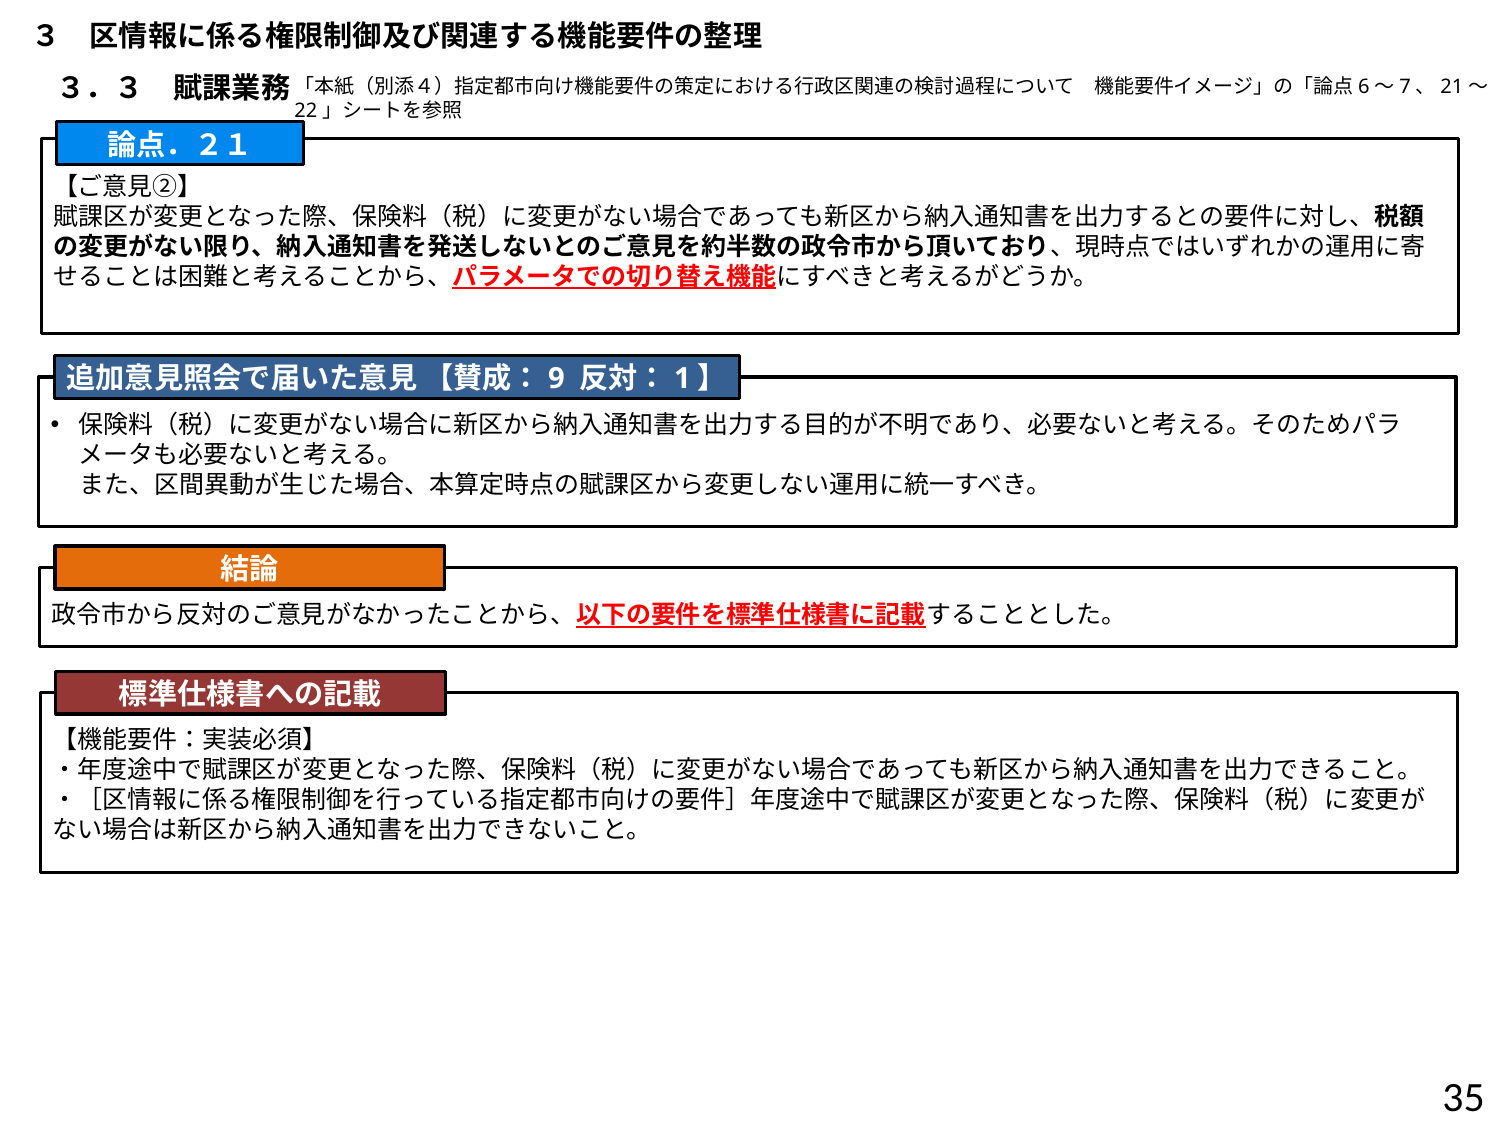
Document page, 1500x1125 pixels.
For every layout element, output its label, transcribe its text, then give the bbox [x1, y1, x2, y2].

text_box 結論 [53, 544, 447, 591]
slide_number 34 [1149, 1065, 1500, 1125]
text_box 政令市から反対のご意見がなかったことから、以下の要件を標準仕様書に記載することとした。 [39, 567, 1457, 647]
text_box ３．３ 賦課業務 [41, 54, 1465, 100]
text_box ３ 区情報に係る権限制御及び関連する機能要件の整理 [16, 2, 1440, 49]
text_box 論点．２１ [55, 120, 306, 167]
text_box 保険料（税）に変更がない場合に新区から納入通知書を出力する目的が不明であり、必要ないと考える。そのためパラメータも必要ないと考える。 また、区間異動が生じた場合、本算定時点の賦課区から変更しない運用に統一すべき。 [38, 376, 1457, 527]
text_box 「本紙（別添４）指定都市向け機能要件の策定における行政区関連の検討過程について 機能要件イメージ」の「論点6～7、21～22」シートを参照 [279, 58, 1500, 114]
text_box 追加意見照会で届いた意見 【賛成：9 反対：1】 [52, 354, 741, 401]
text_box 標準仕様書への記載 [54, 669, 448, 716]
text_box 【機能要件：実装必須】 ・年度途中で賦課区が変更となった際、保険料（税）に変更がない場合であっても新区から納入通知書を出力できること。 ・［区情報に係る権限制御を行っている指定都市向けの要件］年度途中で賦課区が変更となった際、保険料（税）に変更がない場合は新区から納入通知書を出力できないこと。 [40, 692, 1458, 873]
text_box 【ご意見②】 賦課区が変更となった際、保険料（税）に変更がない場合であっても新区から納入通知書を出力するとの要件に対し、税額の変更がない限り、納入通知書を発送しないとのご意見を約半数の政令市から頂いており、現時点ではいずれかの運用に寄せることは困難と考えることから、パラメータでの切り替え機能にすべきと考えるがどうか。 [41, 138, 1459, 334]
